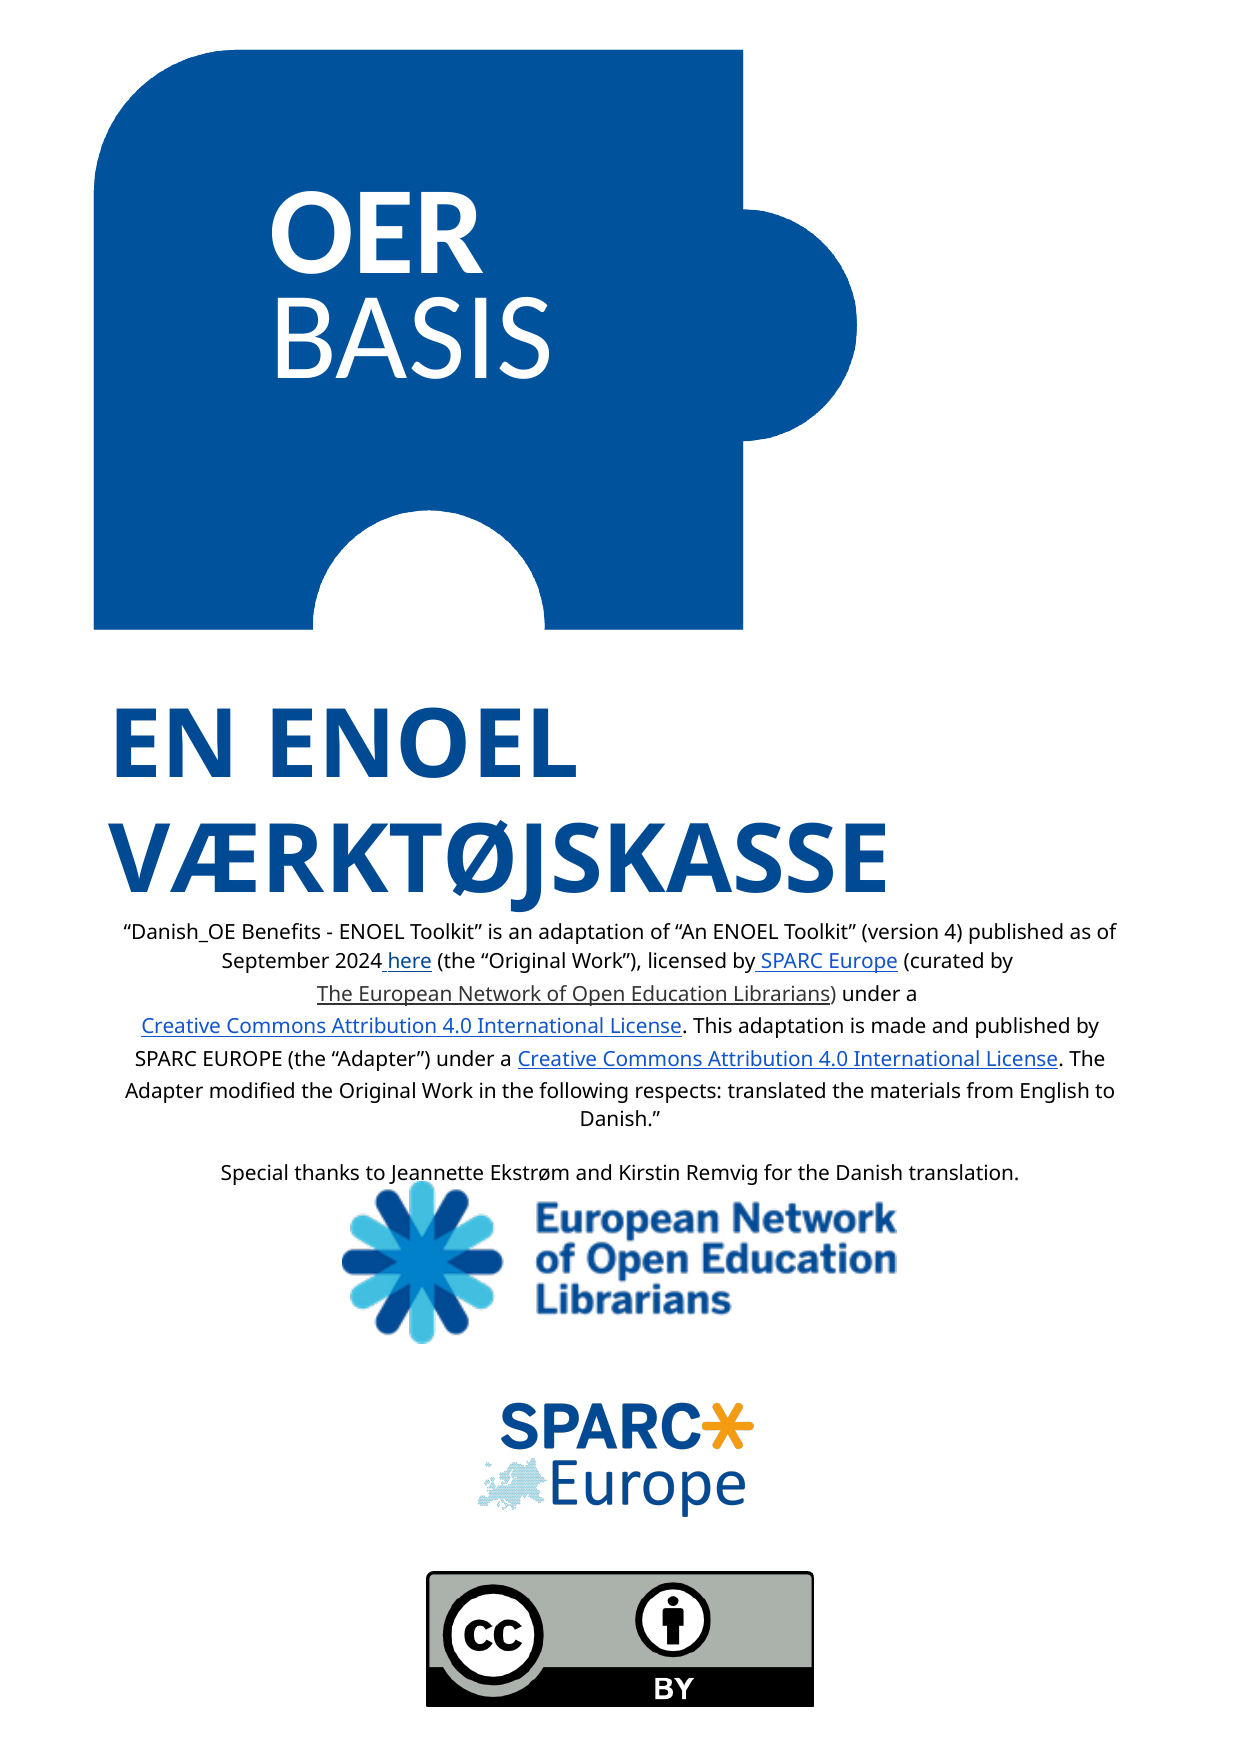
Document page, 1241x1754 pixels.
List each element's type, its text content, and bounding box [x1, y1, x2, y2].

picture [342, 1181, 898, 1344]
picture [425, 1571, 815, 1708]
picture [475, 1359, 764, 1522]
picture [93, 49, 857, 630]
text_box “Danish_OE Benefits - ENOEL Toolkit” is an adaptation of “An ENOEL Toolkit” (version 4) published as of September 2024 here (the “Original Work”), licensed by SPARC Europe (curated by The European Network of Open Education Librarians) under a Creative Commons Attribution 4.0 International License. This adaptation is made and published by SPARC EUROPE (the “Adapter”) under a Creative Commons Attribution 4.0 International License. The Adapter modified the Original Work in the following respects: translated the materials from English to Danish.” Special thanks to Jeannette Ekstrøm and Kirstin Remvig for the Danish translation. [93, 927, 1147, 1200]
text_box EN ENOEL VÆRKTØJSKASSE [93, 667, 1147, 927]
